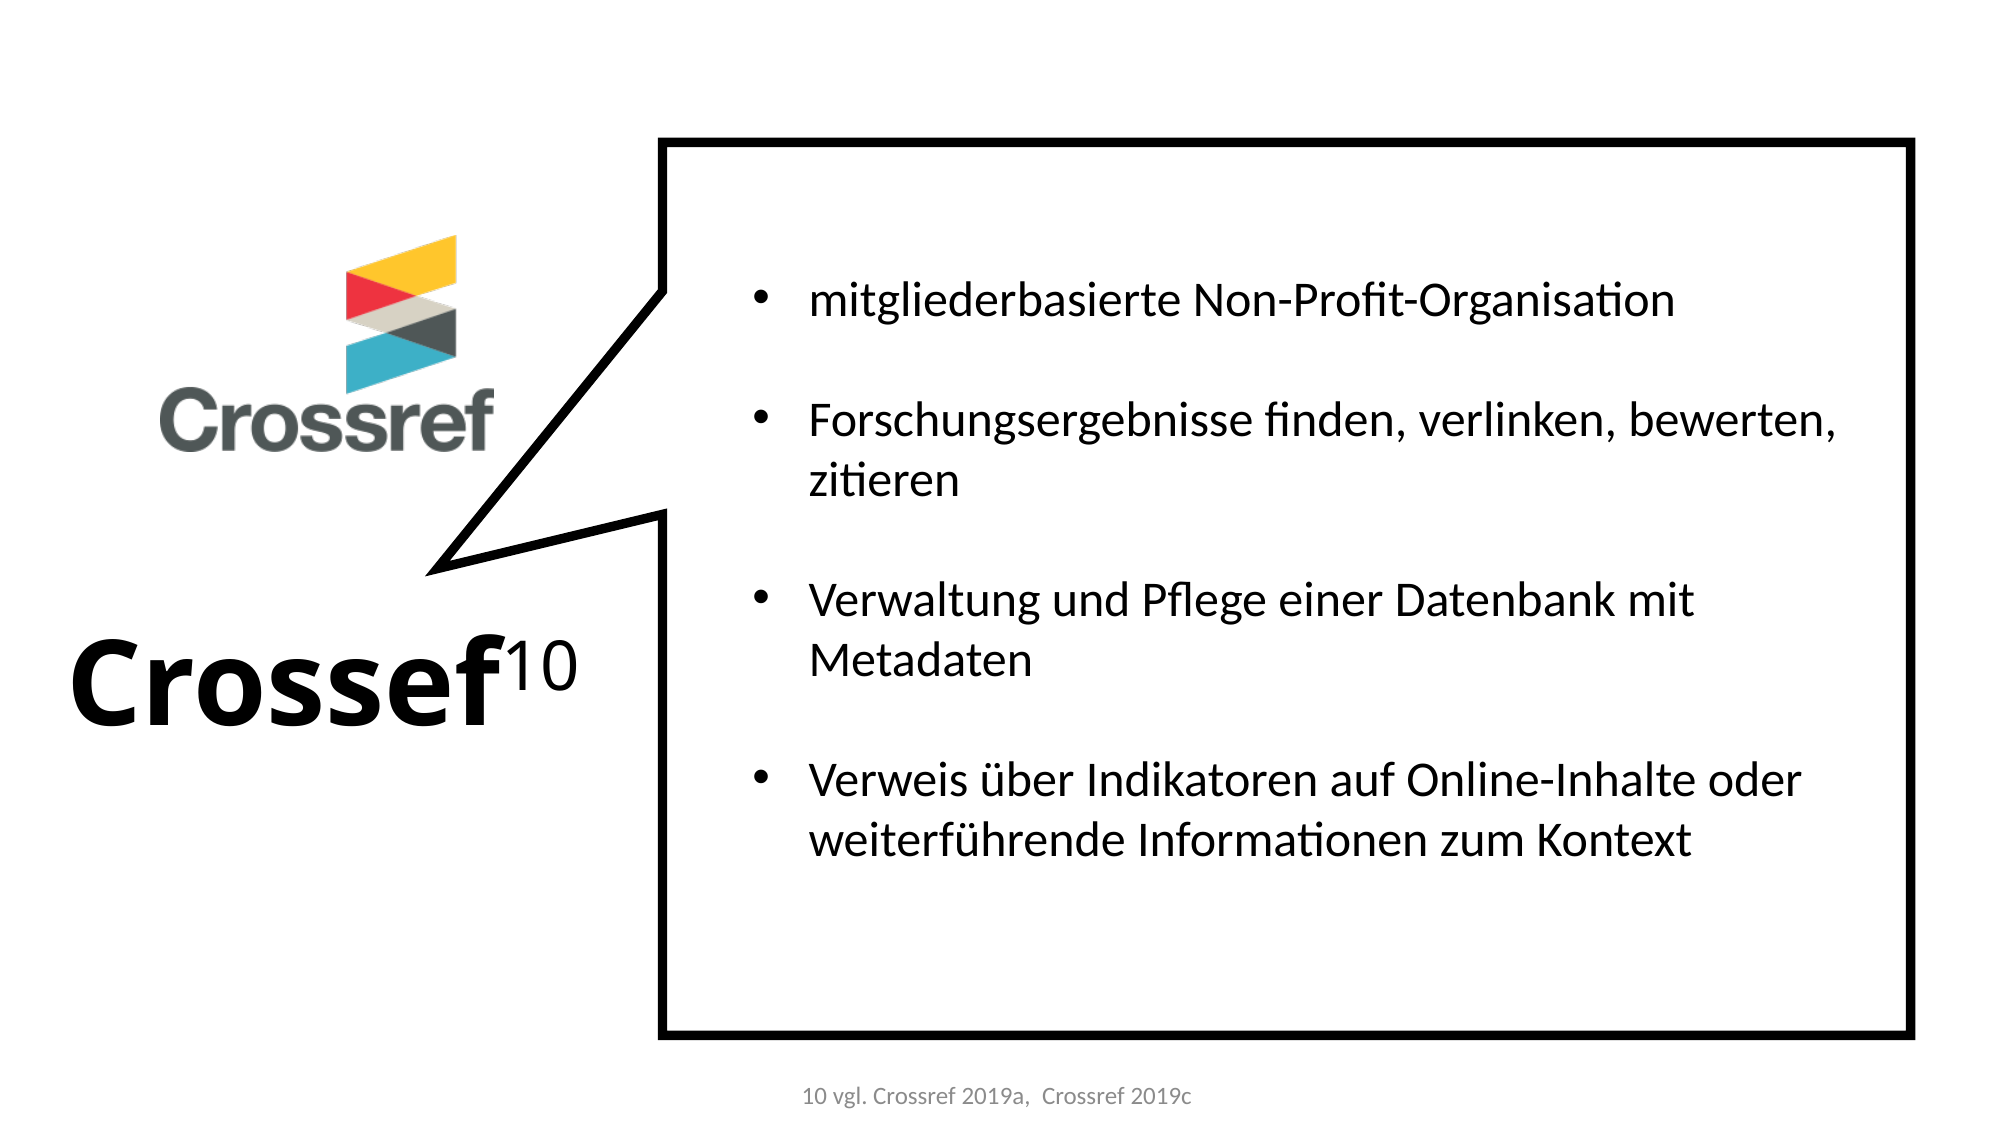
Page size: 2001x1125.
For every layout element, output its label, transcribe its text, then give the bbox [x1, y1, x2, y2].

picture [160, 235, 494, 452]
footer 10 vgl. Crossref 2019a, Crossref 2019c [662, 1065, 1338, 1125]
text_box mitgliederbasierte Non-Profit-Organisation Forschungsergebnisse finden, verlinken, bewerten, zitieren Verwaltung und Pflege einer Datenbank mit Metadaten Verweis über Indikatoren auf Online-Inhalte oder weiterführende Informationen zum Kontext [434, 141, 1912, 1037]
list Crossef10 [51, 451, 616, 822]
